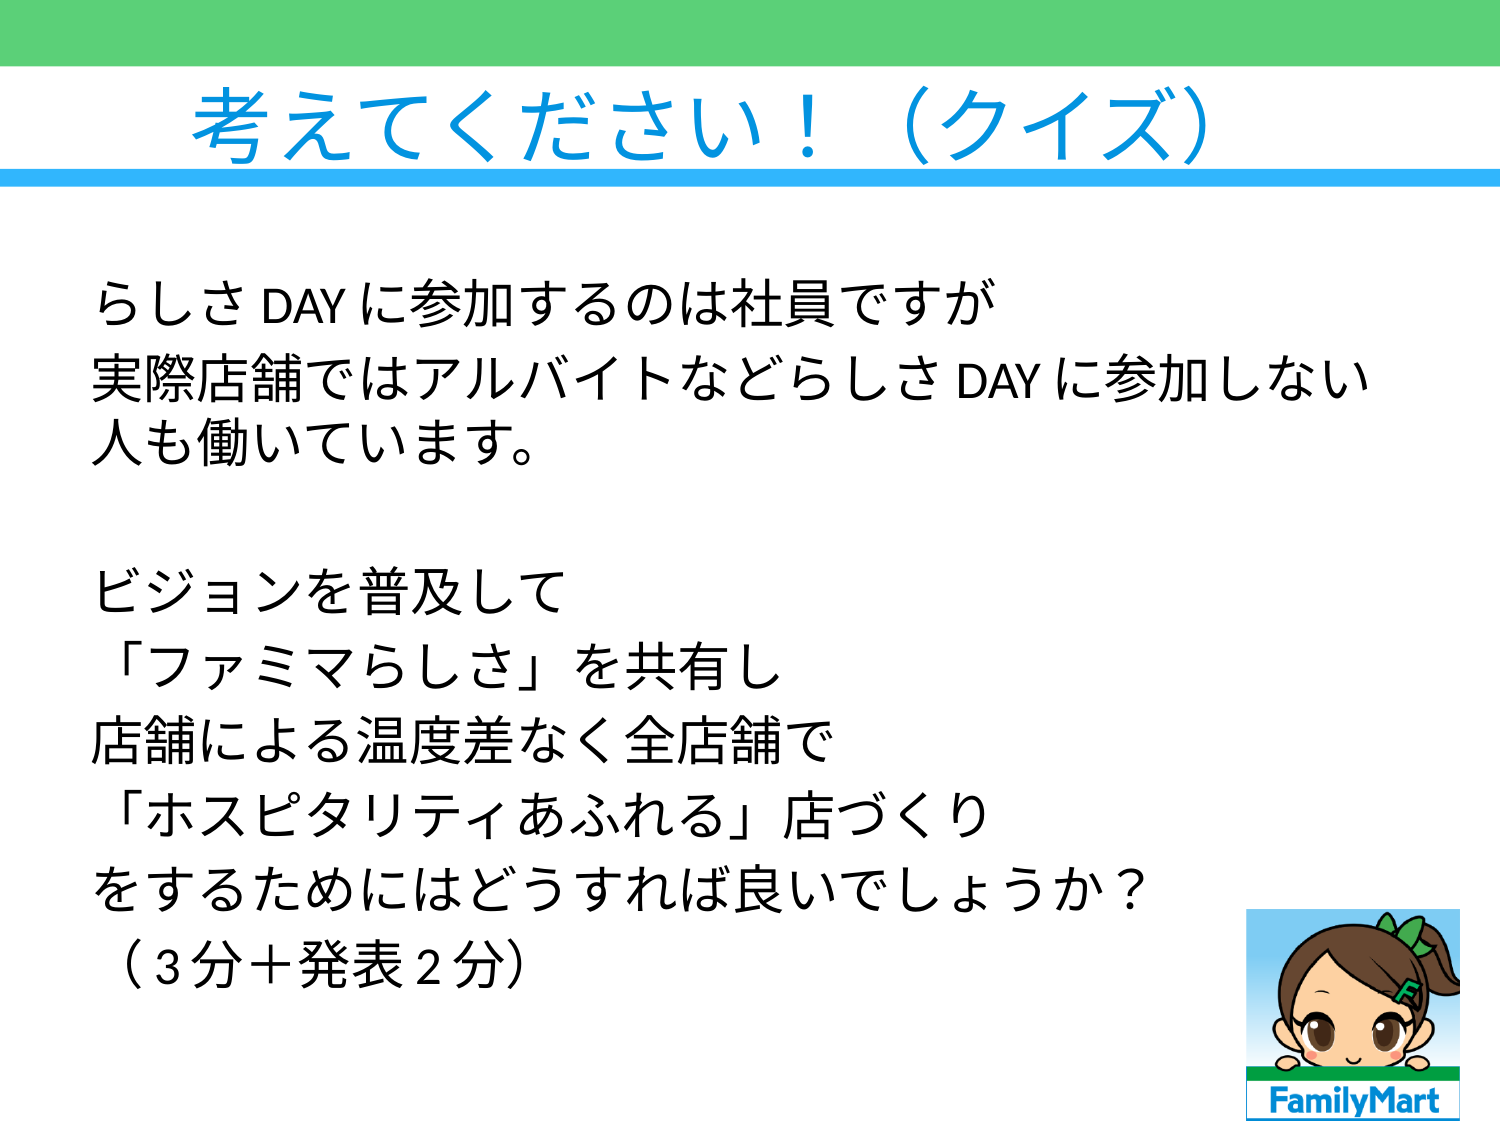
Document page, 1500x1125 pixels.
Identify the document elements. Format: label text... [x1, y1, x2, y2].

text_box [0, 0, 1500, 68]
picture [1245, 908, 1460, 1118]
text_box [0, 167, 1500, 189]
list らしさDAYに参加するのは社員ですが 実際店舗ではアルバイトなどらしさDAYに参加しない人も働いています。 ビジョンを普及して 「ファミマらしさ」を共有し 店舗による温度差なく全店舗で 「ホスピタリティあふれる」店づくり をするためにはどうすれば良いでしょうか？ （3分＋発表2分） [75, 262, 1425, 1005]
title 考えてください！（クイズ） [64, 70, 1390, 167]
